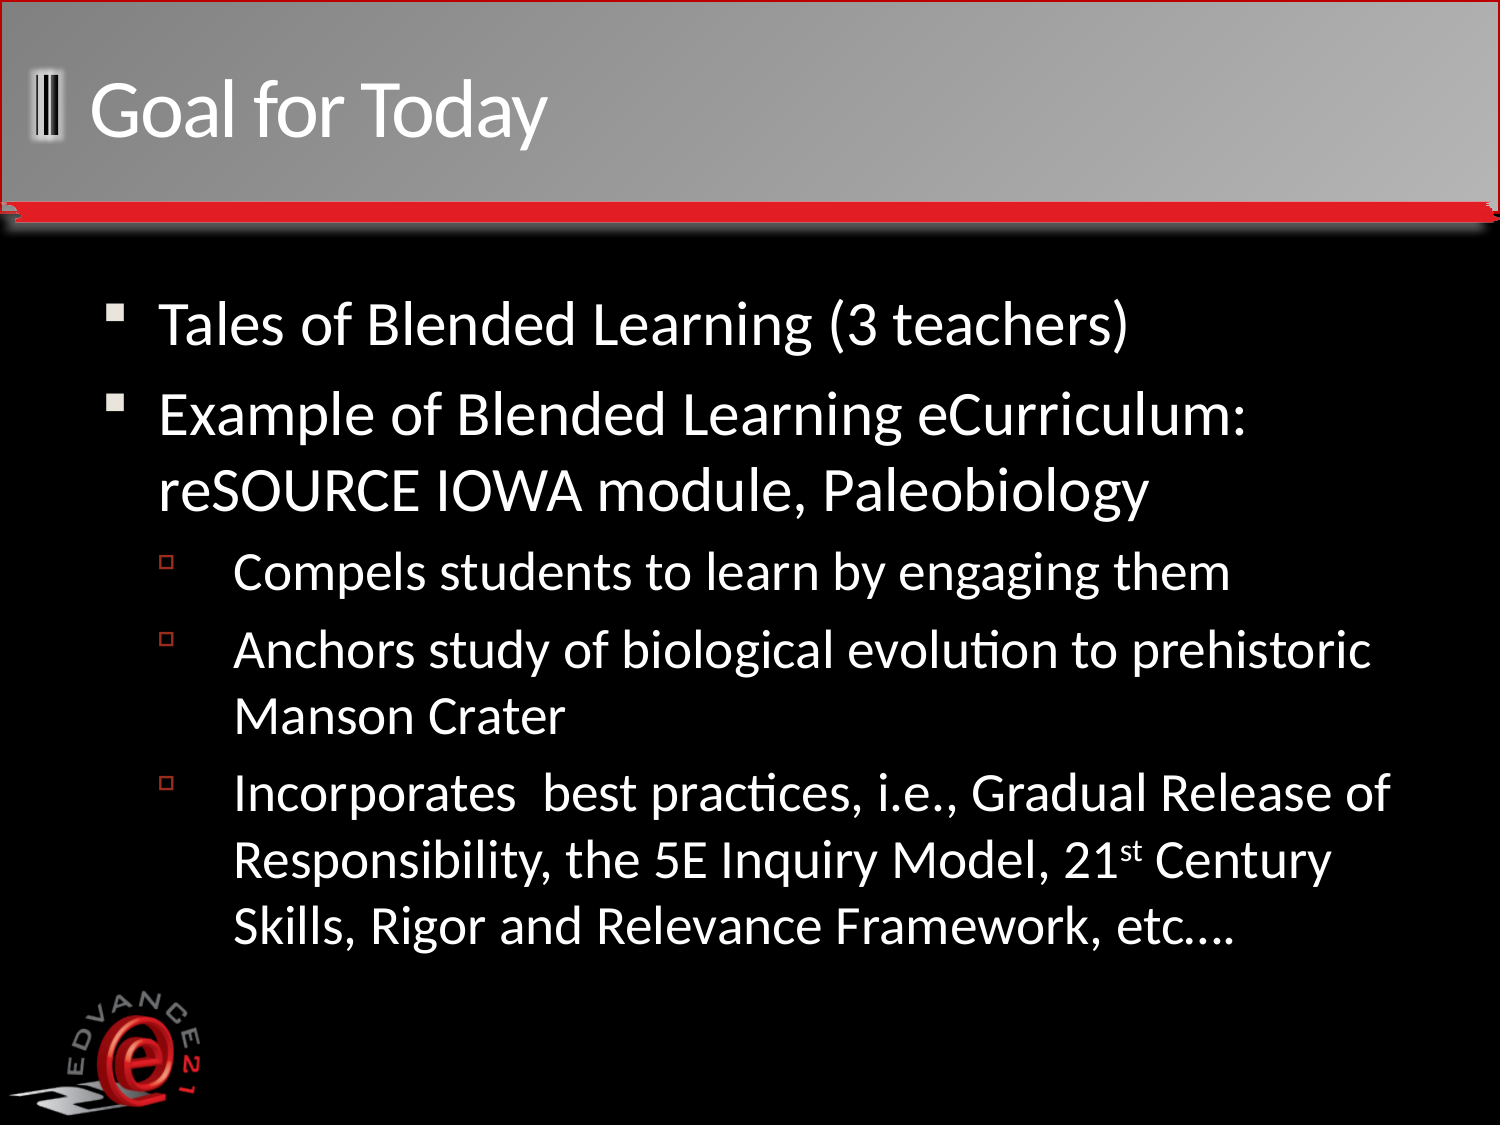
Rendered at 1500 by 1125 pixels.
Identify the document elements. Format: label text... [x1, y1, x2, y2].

list Tales of Blended Learning (3 teachers) Example of Blended Learning eCurriculum: reSOURCE IOWA module, Paleobiology Compels students to learn by engaging them Anchors study of biological evolution to prehistoric Manson Crater Incorporates best practices, i.e., Gradual Release of Responsibility, the 5E Inquiry Model, 21st Century Skills, Rigor and Relevance Framework, etc…. [75, 275, 1425, 975]
title Goal for Today [75, 46, 1425, 188]
picture [0, 983, 225, 1125]
picture [0, 199, 1500, 225]
